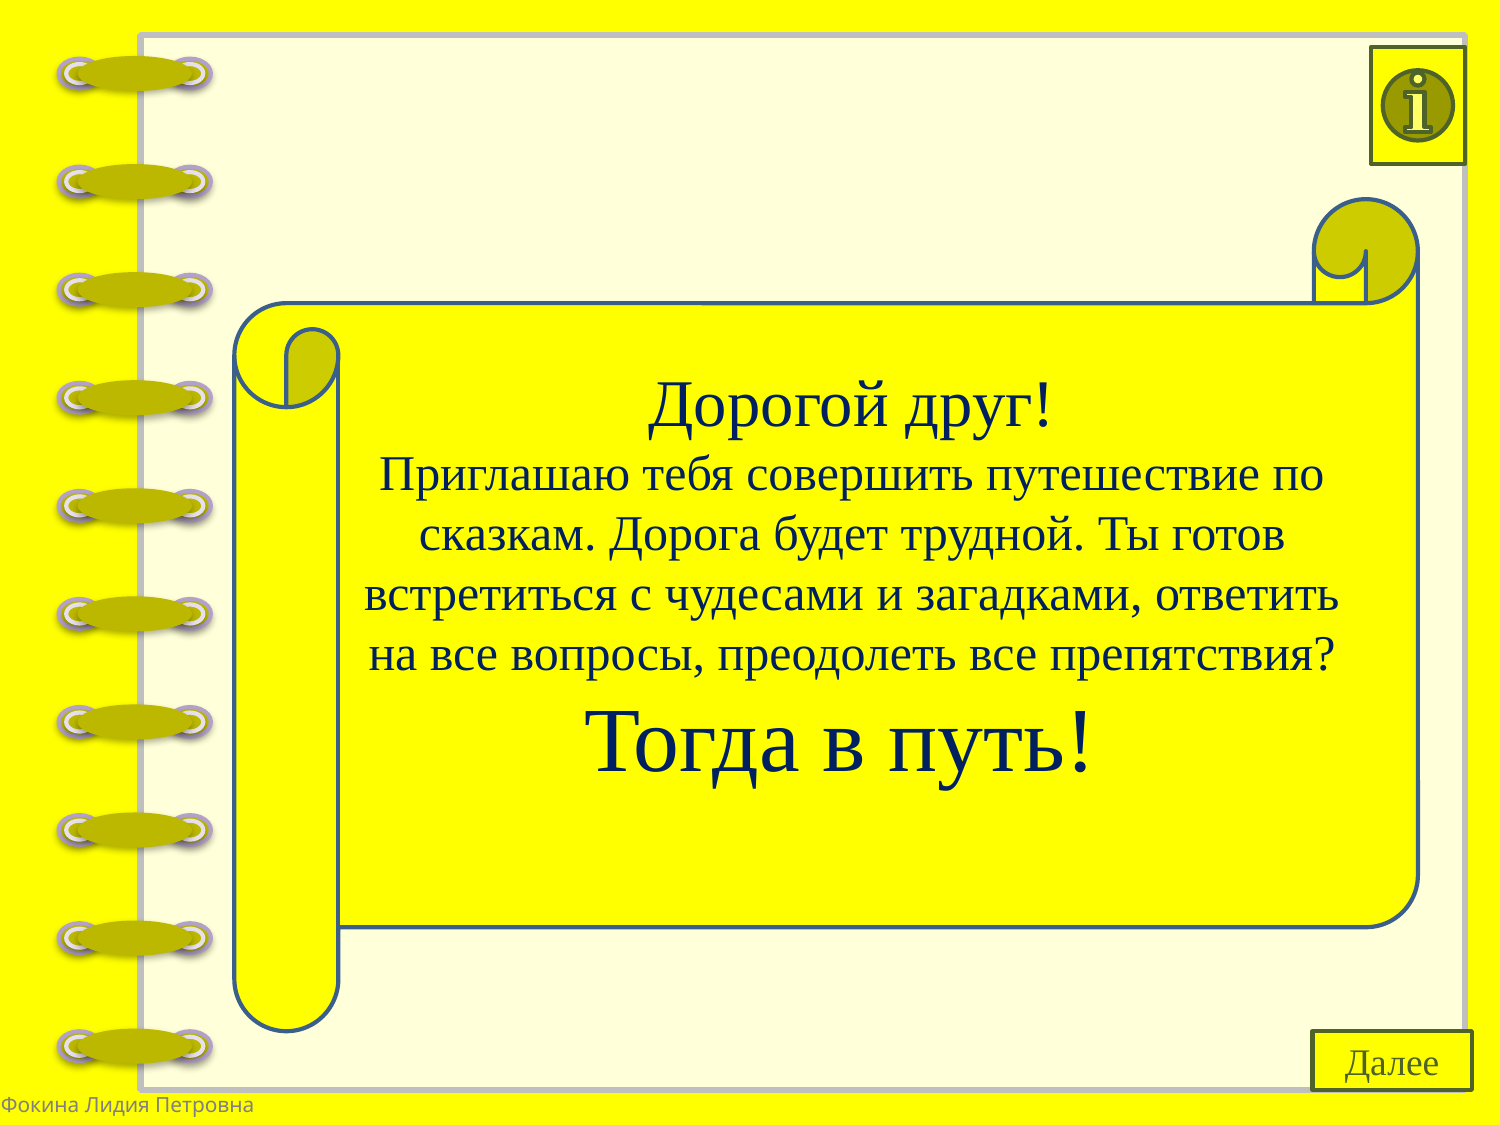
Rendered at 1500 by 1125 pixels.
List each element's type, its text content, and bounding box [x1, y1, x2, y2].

text_box Дорогой друг! Приглашаю тебя совершить путешествие по сказкам. Дорога будет трудной. Ты готов встретиться с чудесами и загадками, ответить на все вопросы, преодолеть все препятствия? Тогда в путь! [232, 197, 1421, 1034]
text_box [1369, 45, 1467, 166]
text_box Далее [1310, 1029, 1474, 1092]
